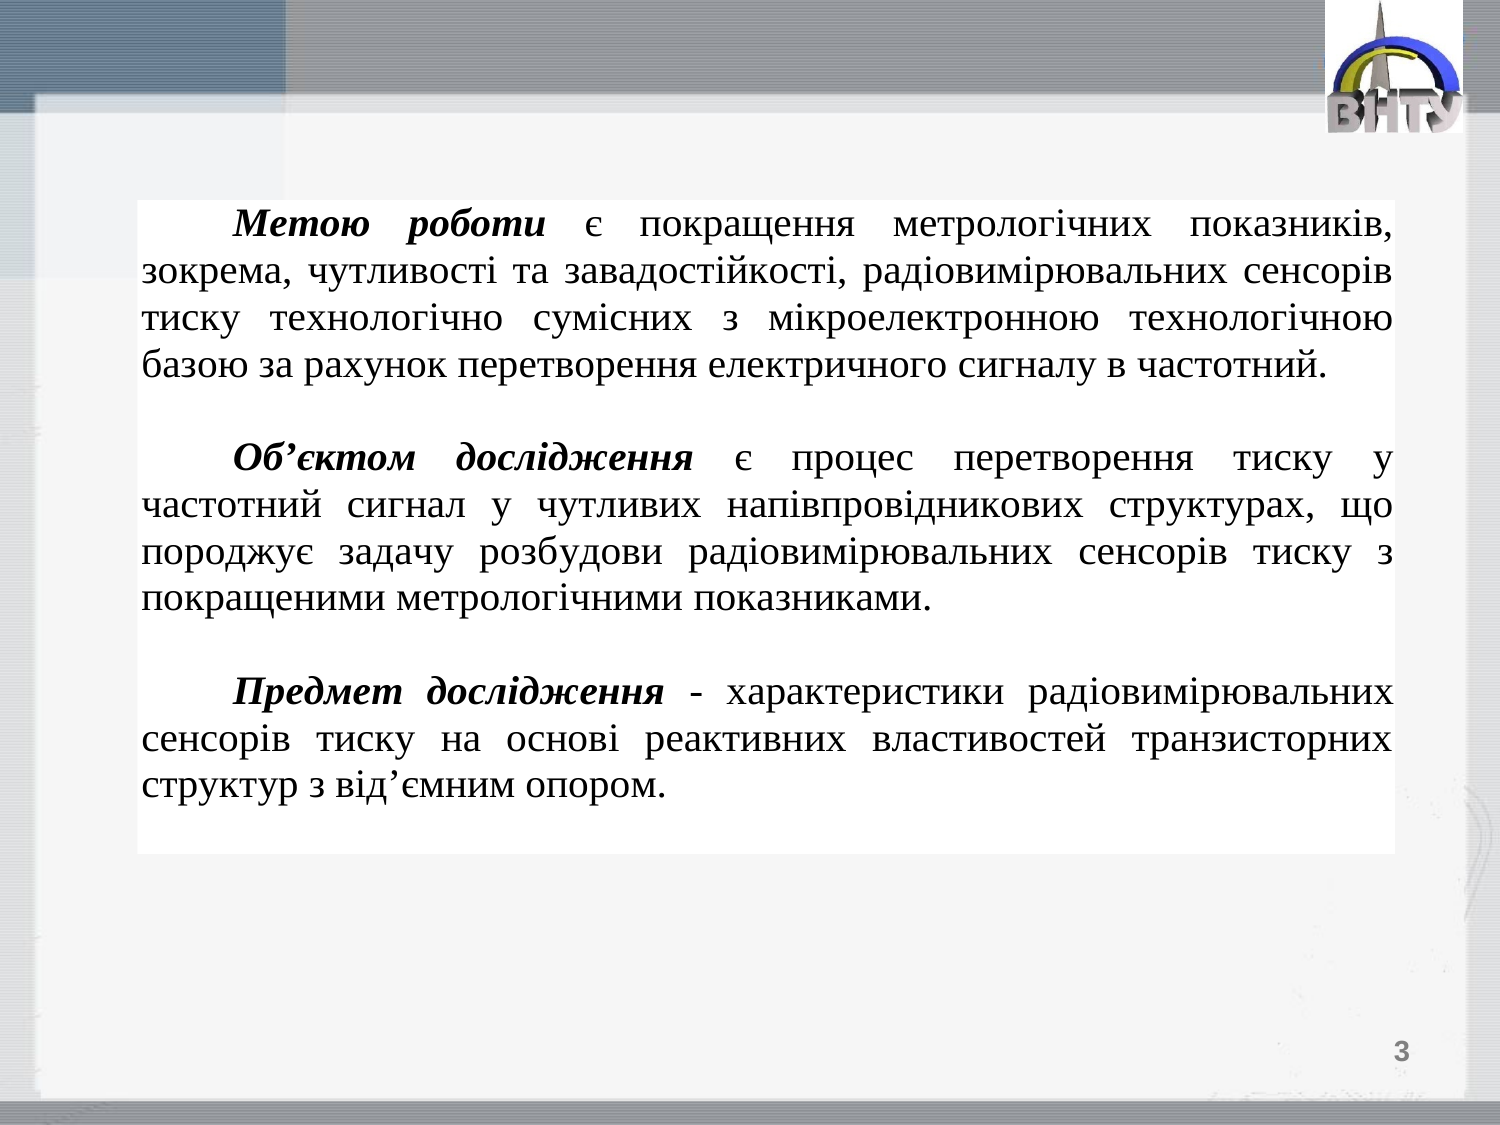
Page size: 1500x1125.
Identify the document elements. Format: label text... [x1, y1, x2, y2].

slide_number 3 [1074, 1024, 1426, 1103]
picture [0, 0, 1500, 1125]
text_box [137, 199, 1399, 902]
